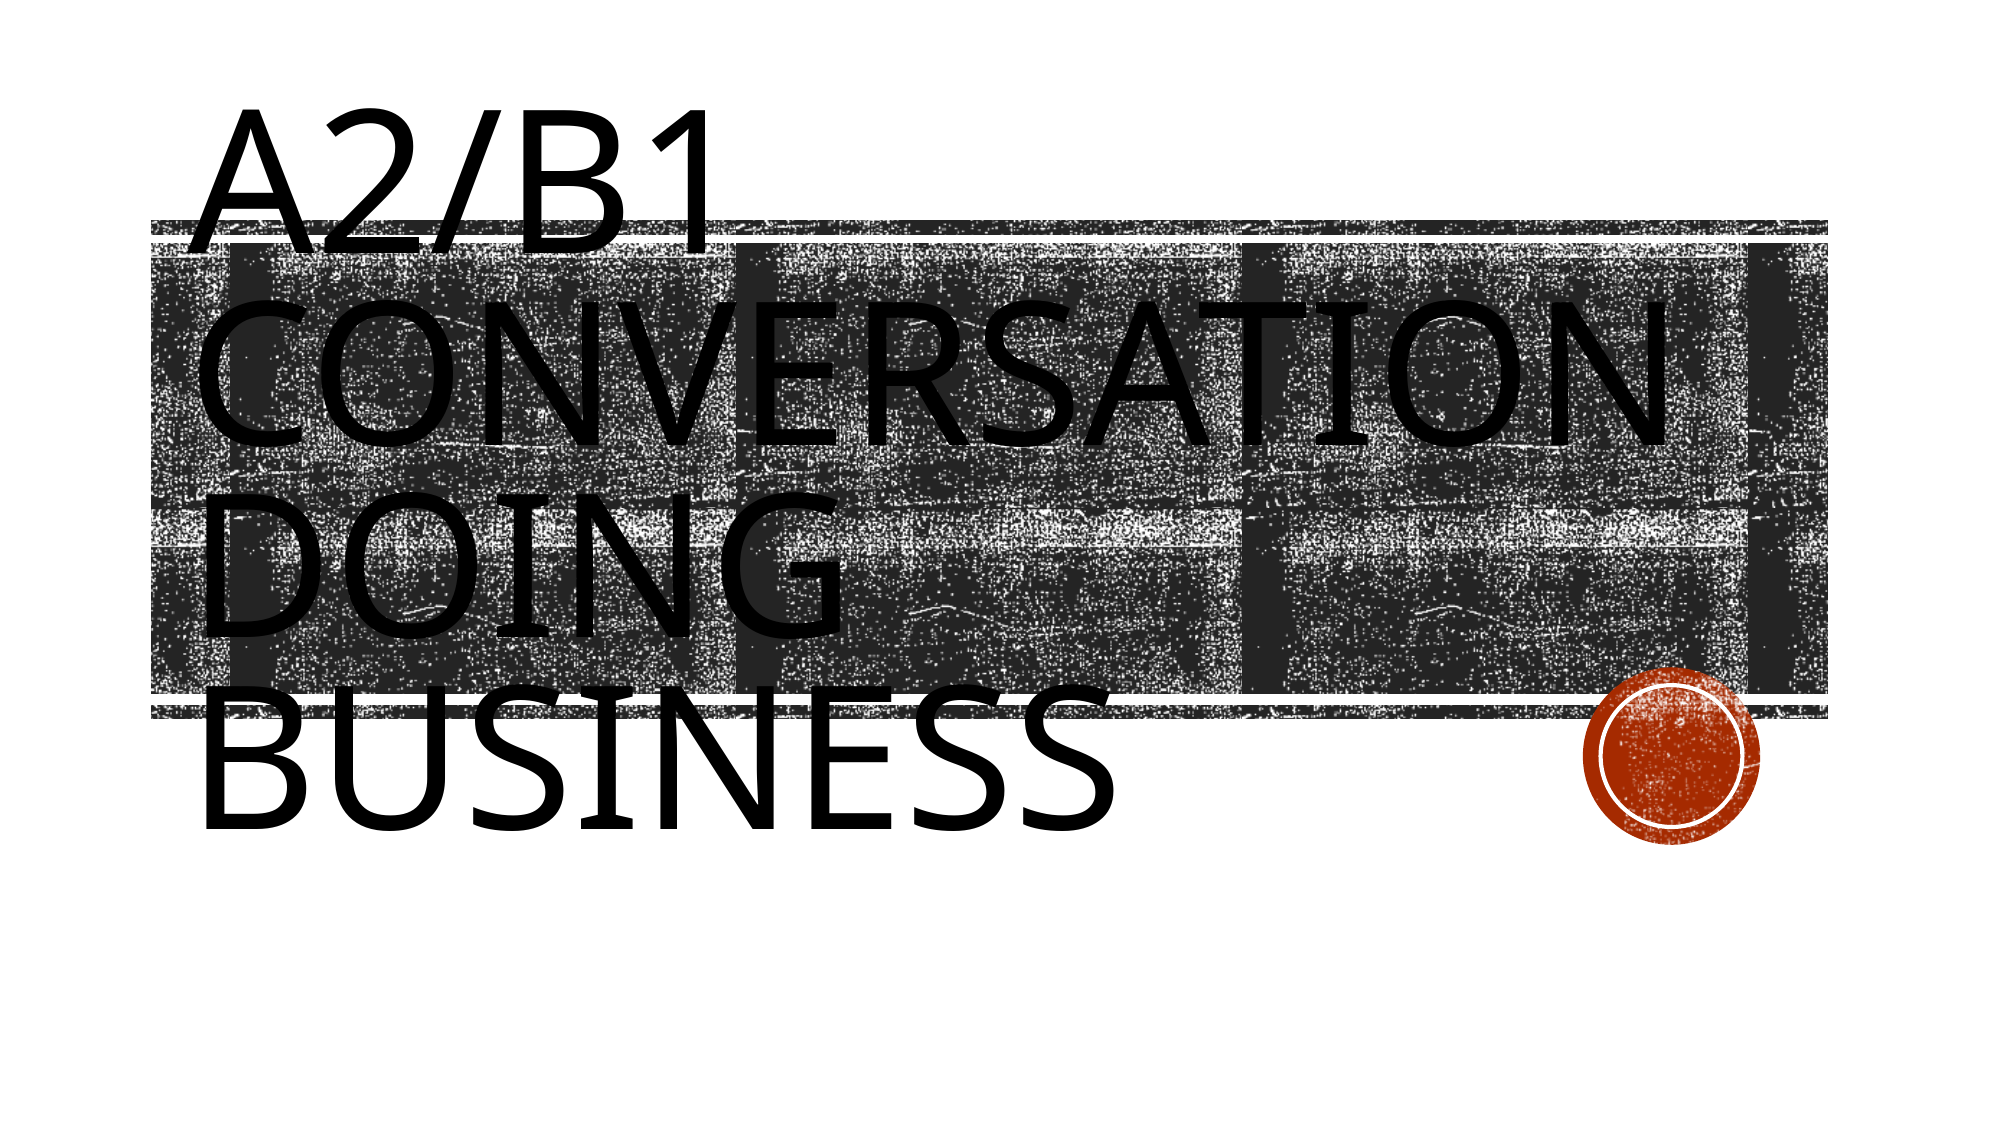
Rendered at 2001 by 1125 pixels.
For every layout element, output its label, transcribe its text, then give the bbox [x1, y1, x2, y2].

title A2/b1 conversation doing business [172, 234, 1808, 733]
